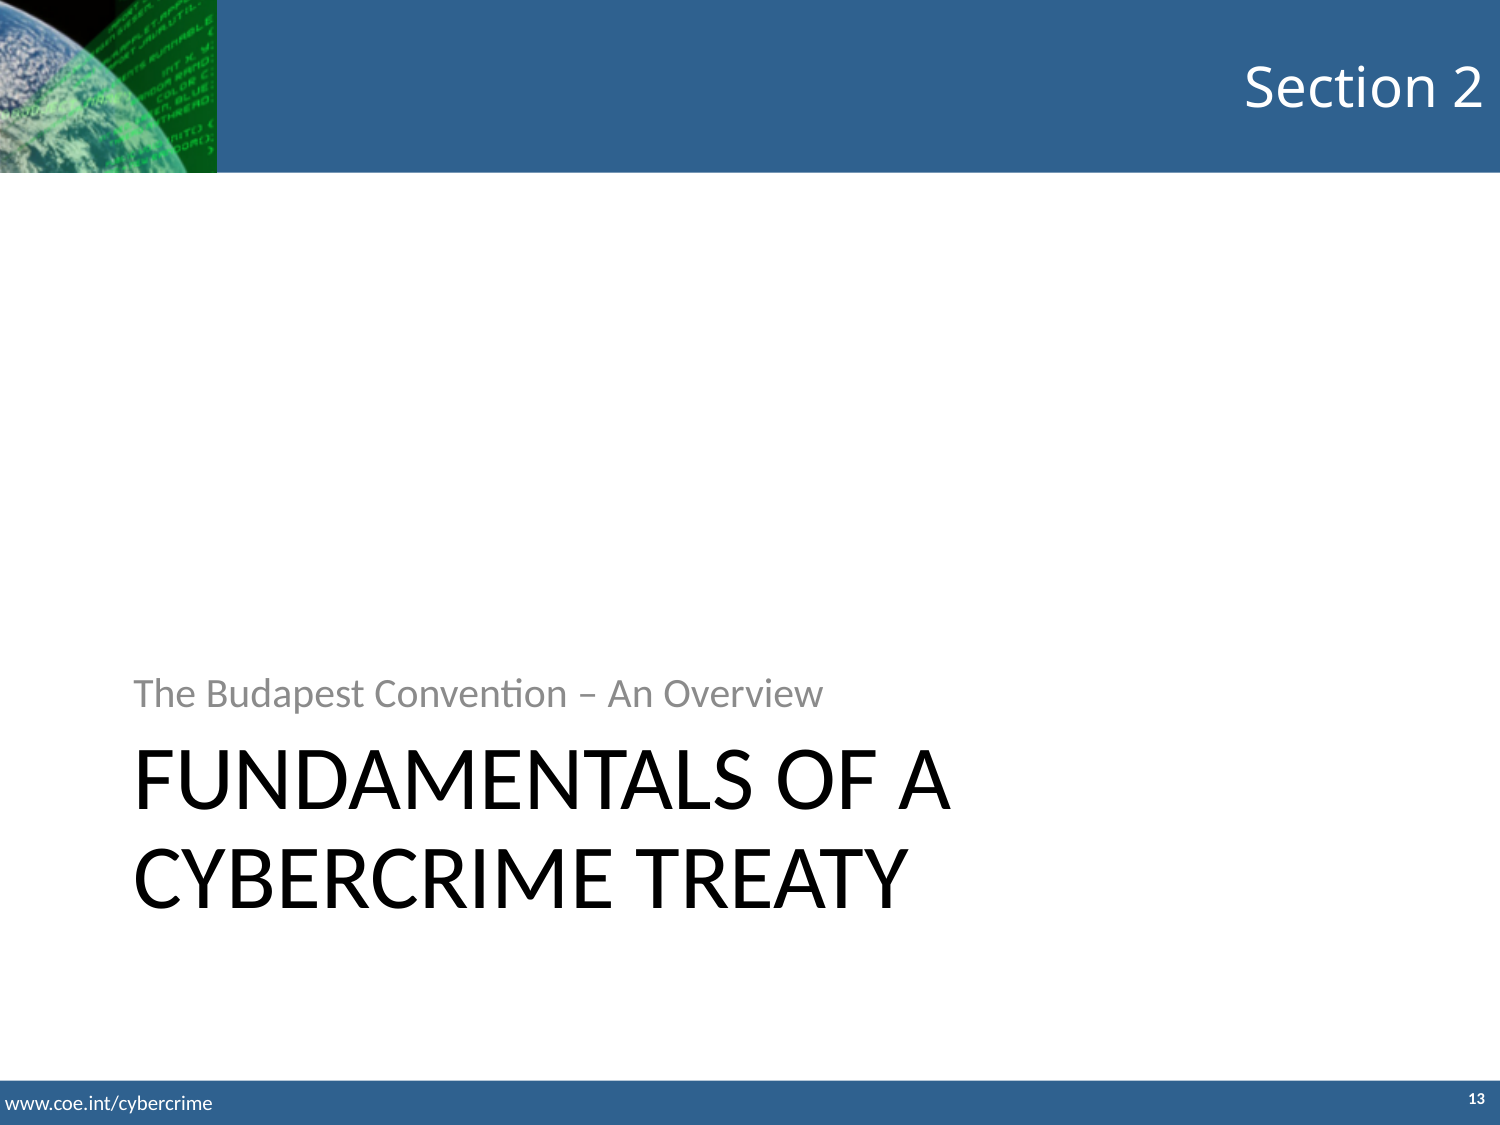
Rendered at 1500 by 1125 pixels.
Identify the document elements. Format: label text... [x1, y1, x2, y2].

text_box FUNDAMENTALS OF A CYBERCRIME TREATY [118, 722, 1412, 947]
slide_number 13 [1162, 1080, 1500, 1125]
picture [0, 0, 217, 173]
text_box The Budapest Convention – An Overview [118, 476, 1394, 722]
list Section 2 [421, 0, 1500, 172]
